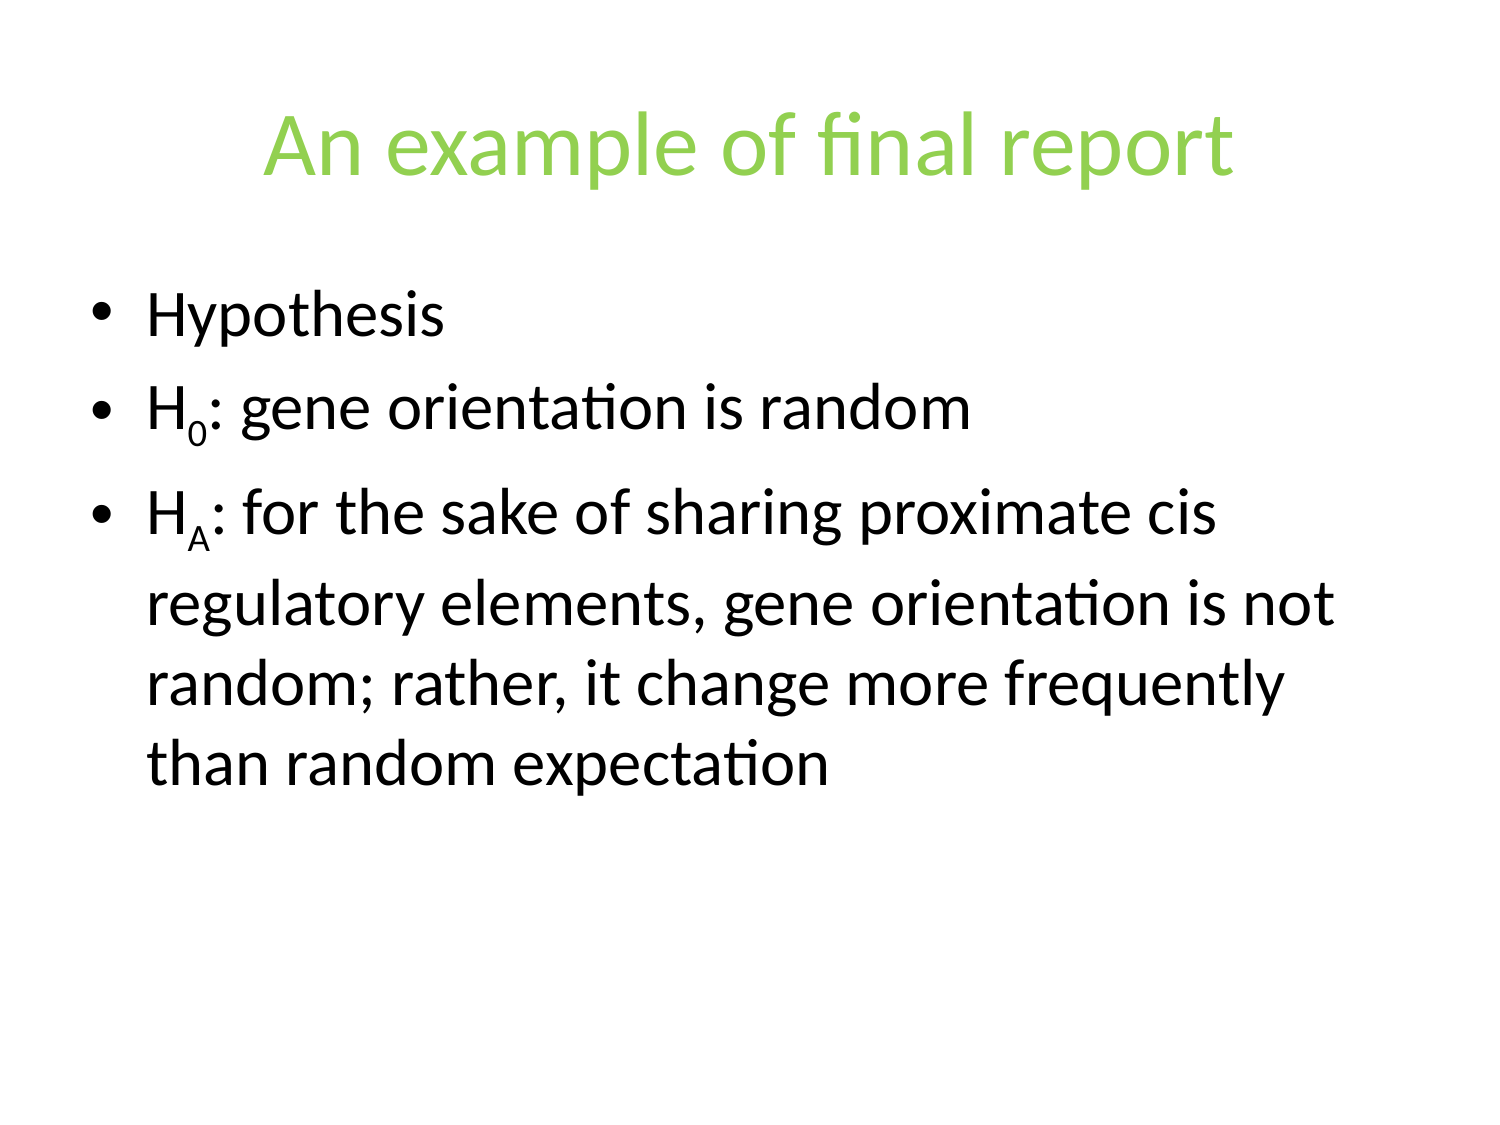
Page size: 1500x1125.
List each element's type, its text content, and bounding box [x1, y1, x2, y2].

list Hypothesis H0: gene orientation is random HA: for the sake of sharing proximate cis regulatory elements, gene orientation is not random; rather, it change more frequently than random expectation [75, 262, 1425, 1005]
title An example of final report [75, 45, 1425, 233]
